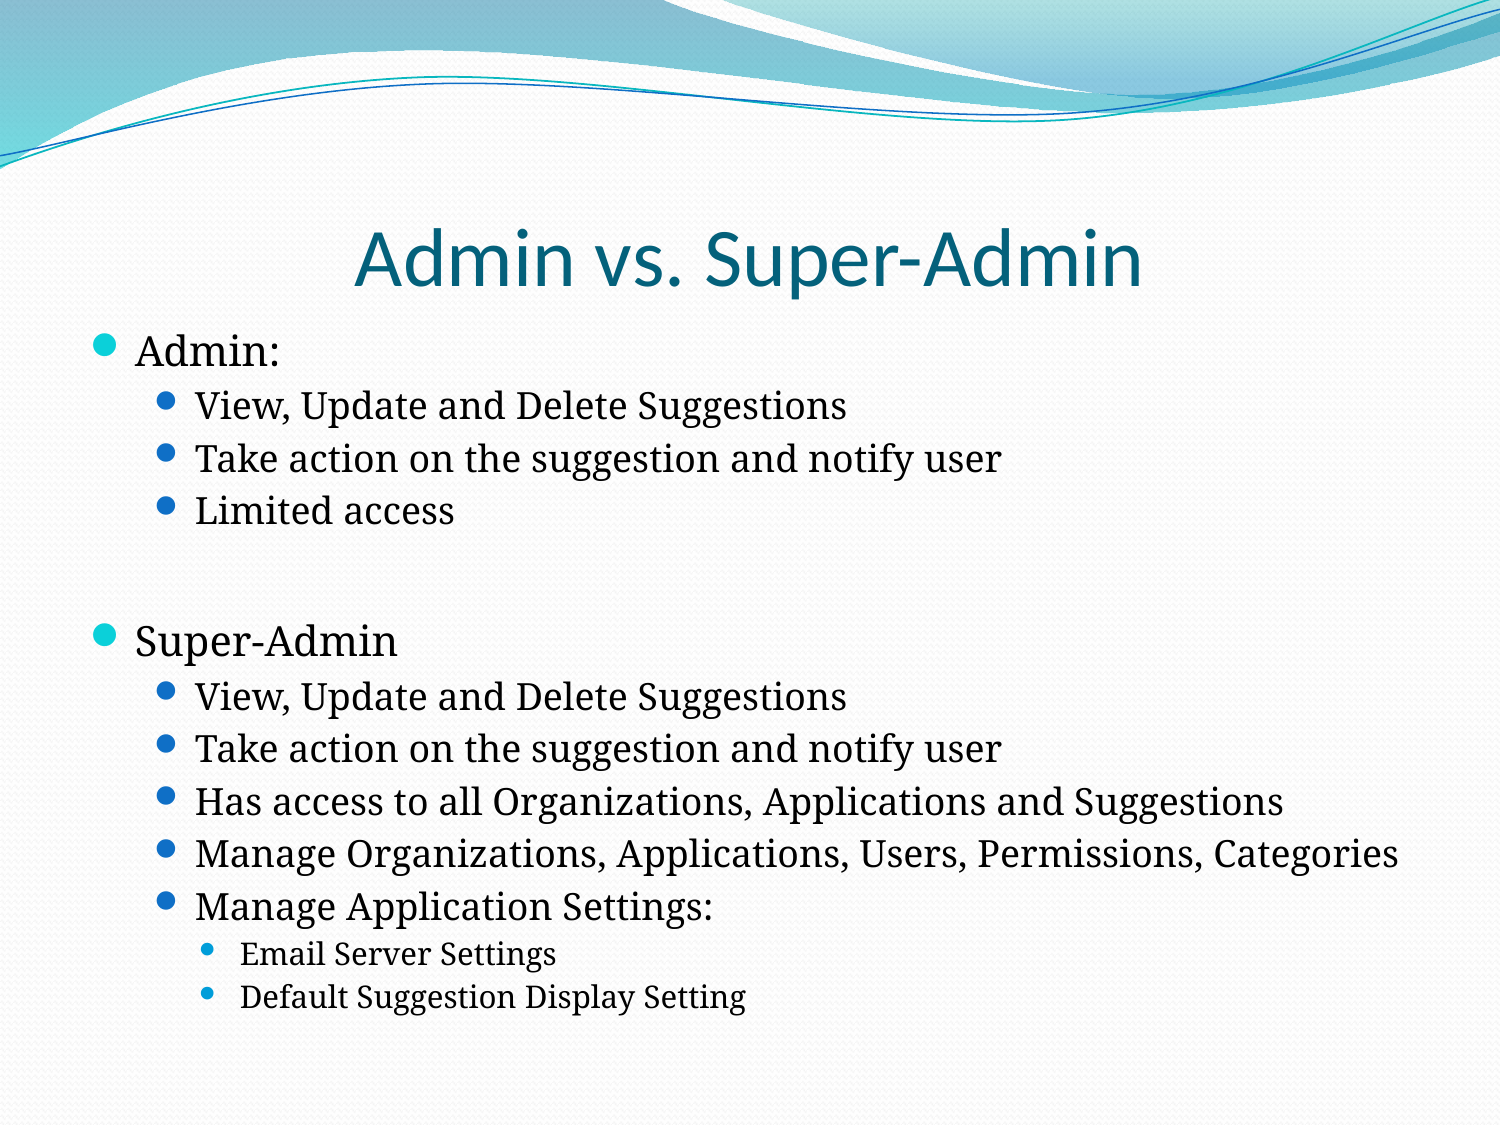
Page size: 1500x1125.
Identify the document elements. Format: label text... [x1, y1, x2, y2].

title Admin vs. Super-Admin [75, 115, 1425, 303]
list Admin: View, Update and Delete Suggestions Take action on the suggestion and notify user Limited access Super-Admin View, Update and Delete Suggestions Take action on the suggestion and notify user Has access to all Organizations, Applications and Suggestions Manage Organizations, Applications, Users, Permissions, Categories Manage Application Settings: Email Server Settings Default Suggestion Display Setting [75, 317, 1425, 1038]
